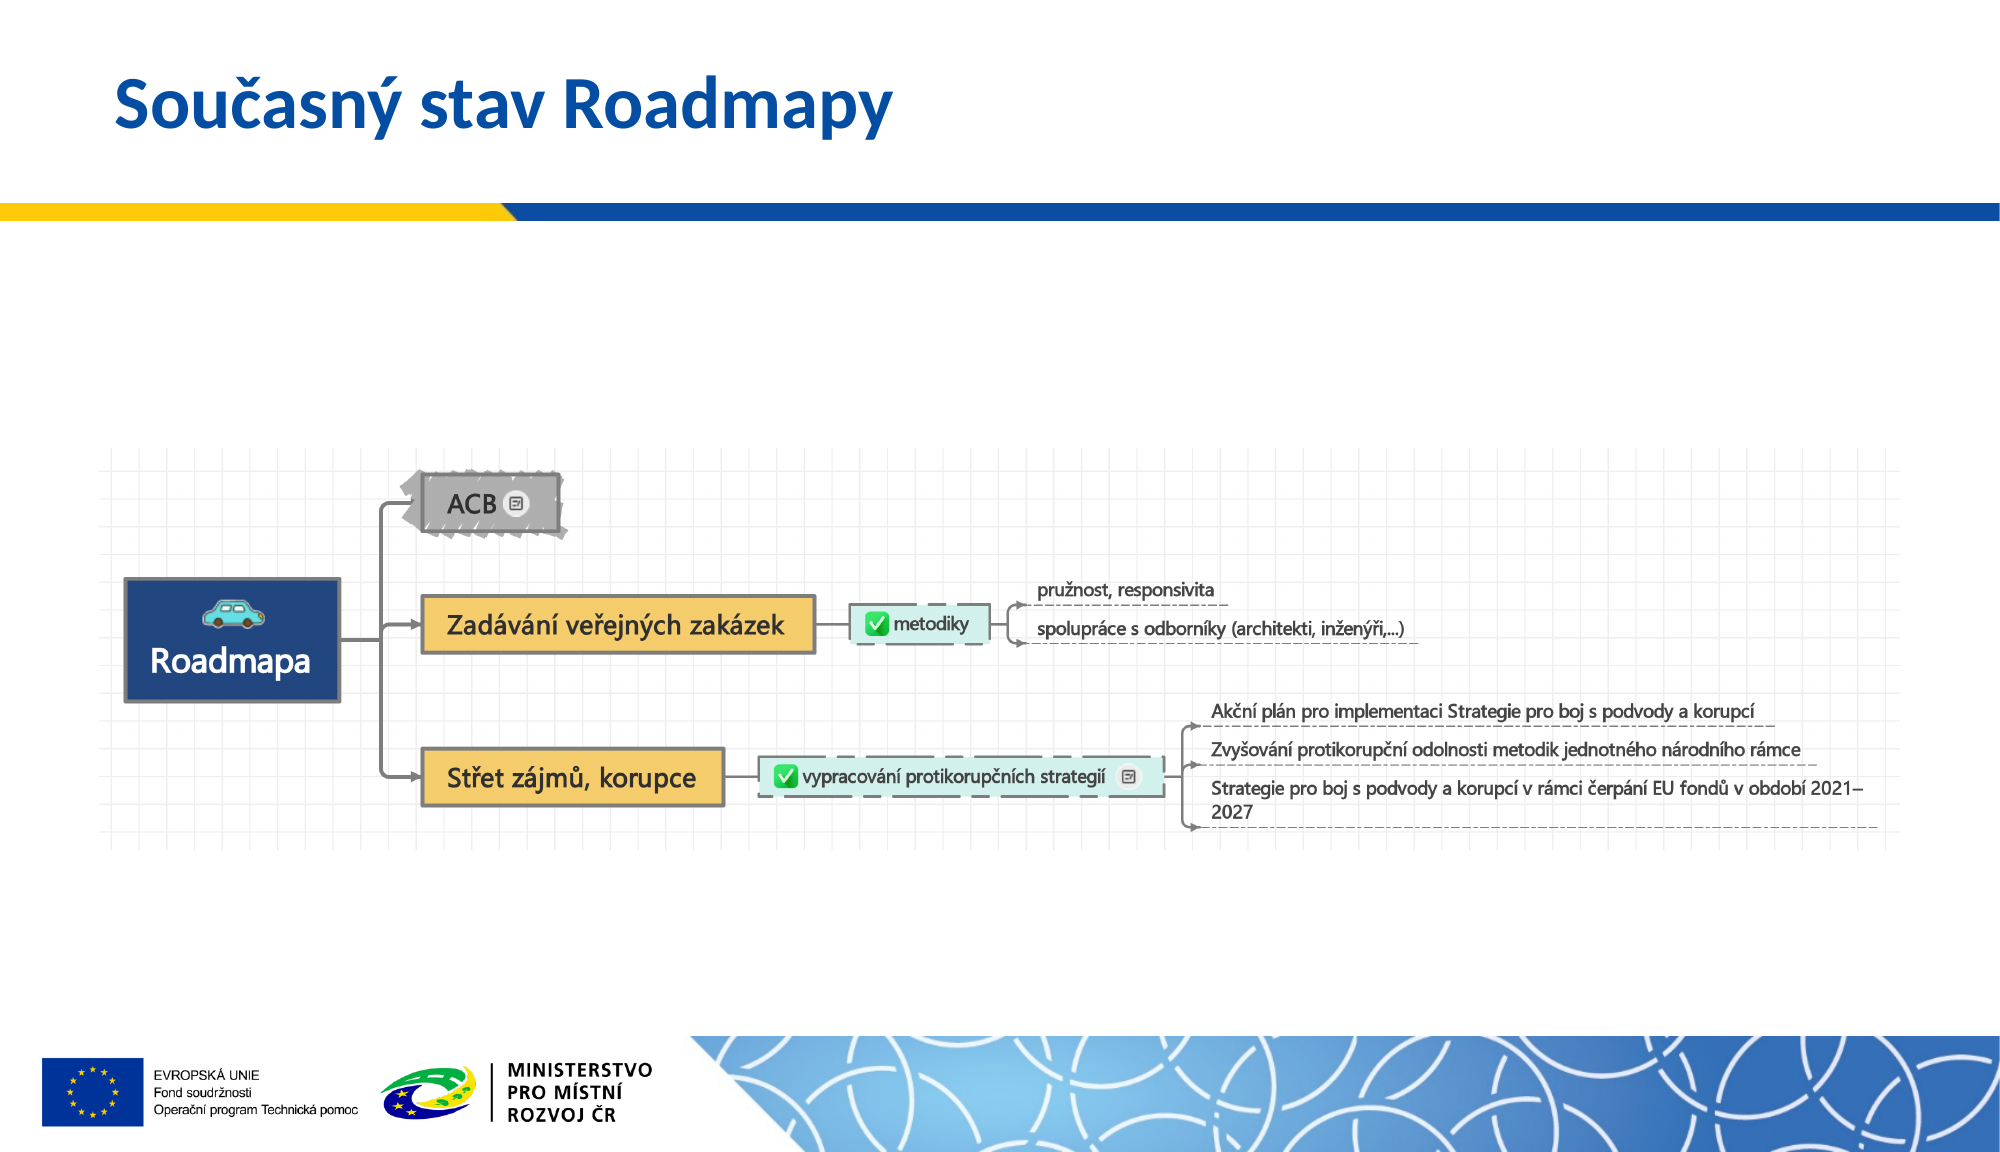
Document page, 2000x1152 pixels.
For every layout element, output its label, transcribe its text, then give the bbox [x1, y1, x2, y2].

picture [0, 203, 2000, 221]
title Současný stav Roadmapy [99, 46, 1900, 198]
picture [19, 1035, 674, 1149]
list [99, 447, 1900, 850]
picture [680, 1036, 2000, 1152]
